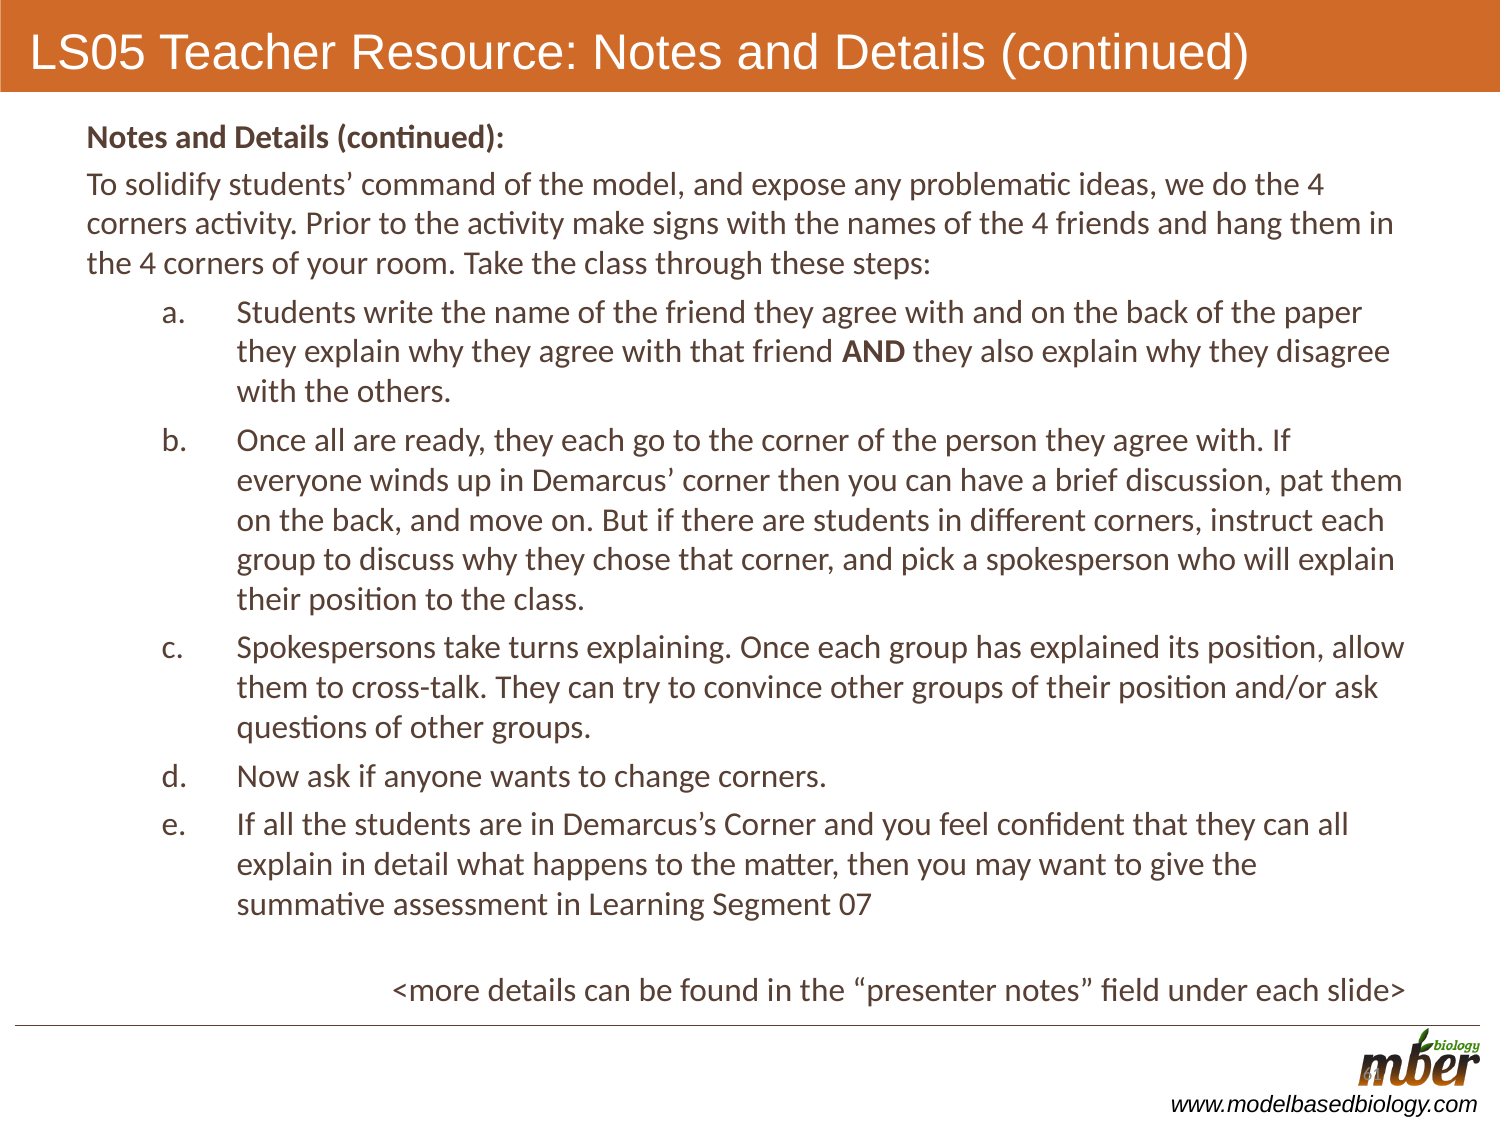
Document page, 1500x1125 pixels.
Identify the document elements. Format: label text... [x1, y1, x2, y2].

title LS05 Teacher Resource: Notes and Details (continued) [14, 11, 1480, 89]
picture [1358, 1028, 1480, 1086]
text_box Notes and Details (continued): To solidify students’ command of the model, and expose any problematic ideas, we do the 4 corners activity. Prior to the activity make signs with the names of the 4 friends and hang them in the 4 corners of your room. Take the class through these steps: Students write the name of the friend they agree with and on the back of the paper they explain why they agree with that friend AND they also explain why they disagree with the others. Once all are ready, they each go to the corner of the person they agree with. If everyone winds up in Demarcus’ corner then you can have a brief discussion, pat them on the back, and move on. But if there are students in different corners, instruct each group to discuss why they chose that corner, and pick a spokesperson who will explain their position to the class. Spokespersons take turns explaining. Once each group has explained its position, allow them to cross-talk. They can try to convince other groups of their position and/or ask questions of other groups. Now ask if anyone wants to change corners. If all the students are in Demarcus’s Corner and you feel confident that they can all explain in detail what happens to the matter, then you may want to give the summative assessment in Learning Segment 07 <more details can be found in the “presenter notes” field under each slide> [71, 107, 1422, 1019]
slide_number 61 [1059, 1042, 1397, 1103]
